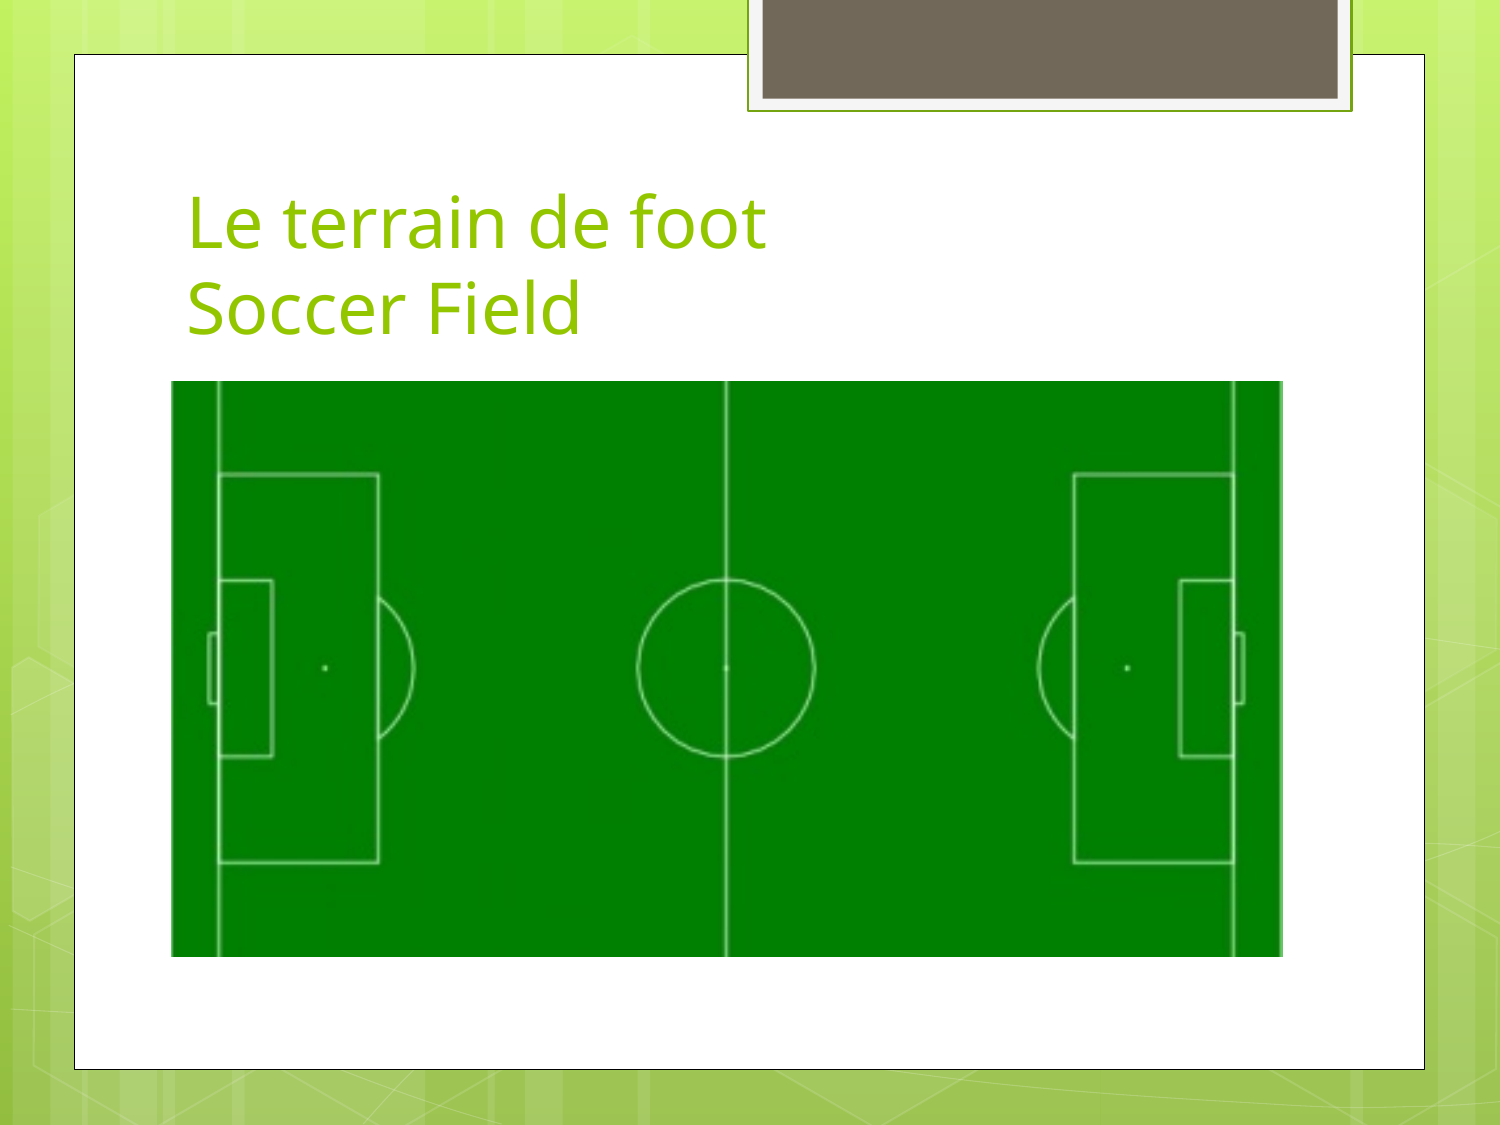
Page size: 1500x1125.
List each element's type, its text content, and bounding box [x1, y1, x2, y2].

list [170, 380, 1284, 958]
title Le terrain de foot Soccer Field [171, 168, 1324, 357]
